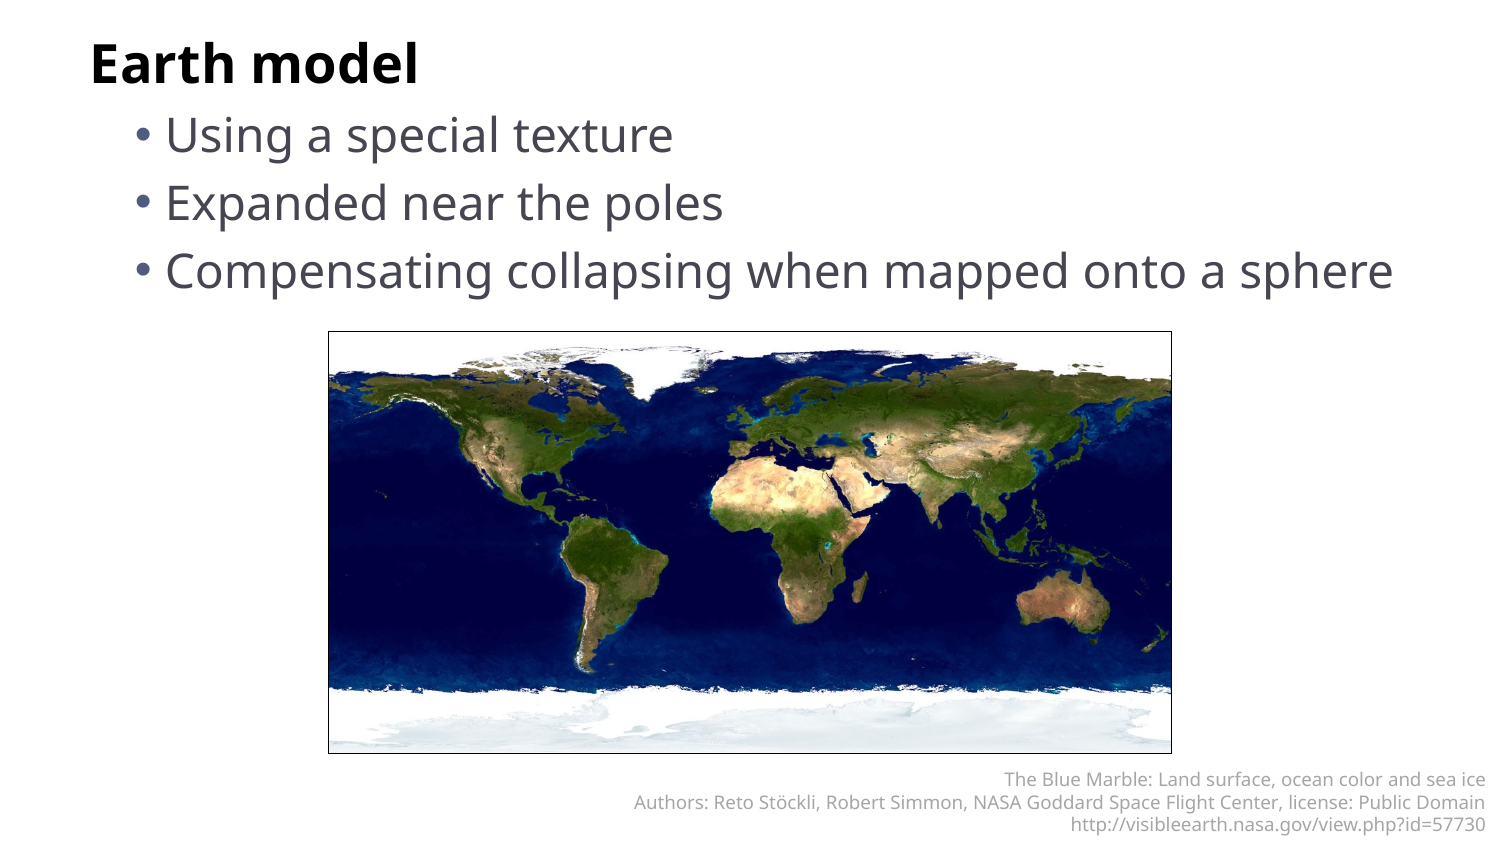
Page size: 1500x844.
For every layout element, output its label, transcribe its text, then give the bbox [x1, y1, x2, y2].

picture [328, 331, 1172, 754]
list Earth model Using a special texture Expanded near the poles Compensating collapsing when mapped onto a sphere [75, 21, 1475, 835]
text_box The Blue Marble: Land surface, ocean color and sea ice Authors: Reto Stöckli, Robert Simmon, NASA Goddard Space Flight Center, license: Public Domain http://visibleearth.nasa.gov/view.php?id=57730 [249, 760, 1500, 843]
